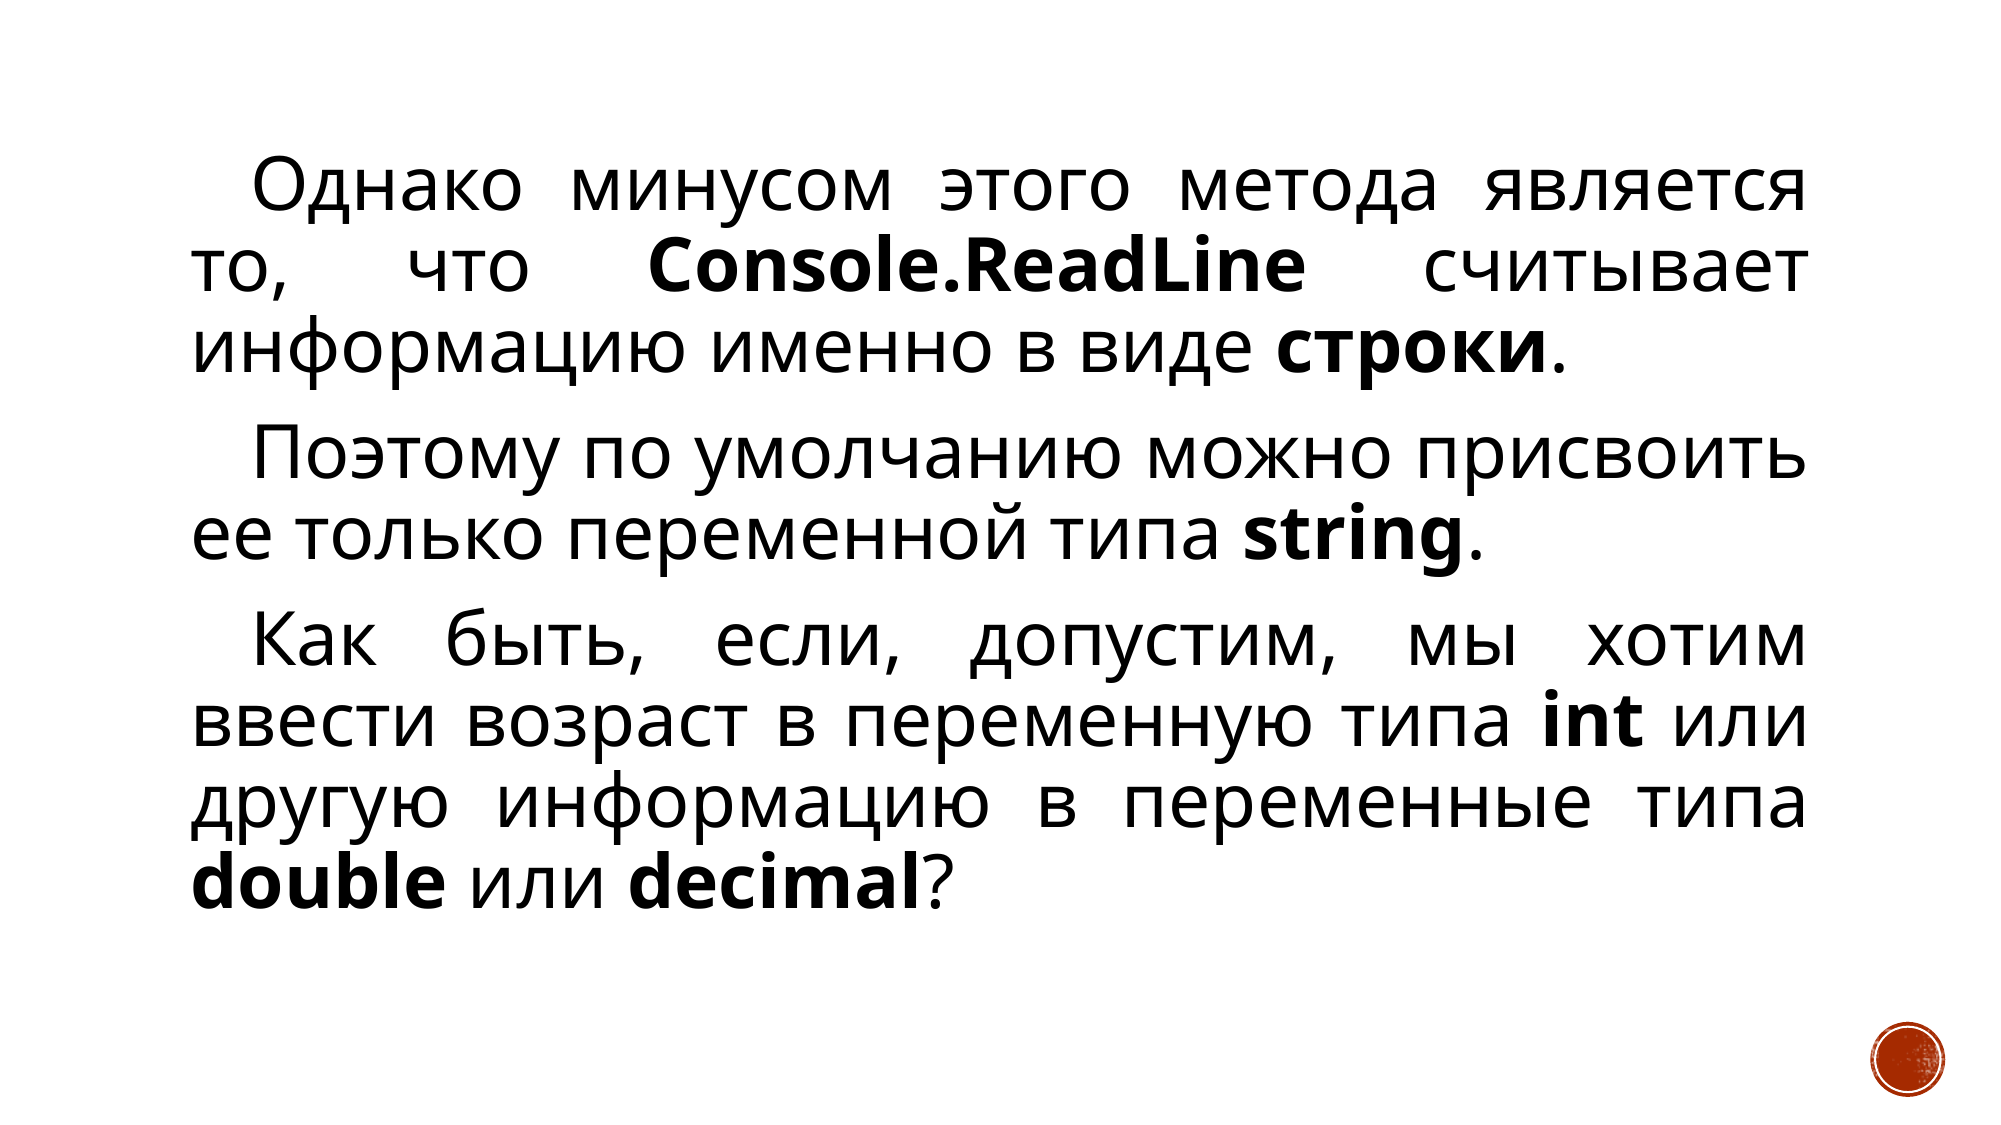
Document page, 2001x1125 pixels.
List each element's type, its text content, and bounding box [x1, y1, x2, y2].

list Однако минусом этого метода является то, что Console.ReadLine считывает информацию именно в виде строки. Поэтому по умолчанию можно присвоить ее только переменной типа string. Как быть, если, допустим, мы хотим ввести возраст в переменную типа int или другую информацию в переменные типа double или decimal? [175, 138, 1826, 1013]
